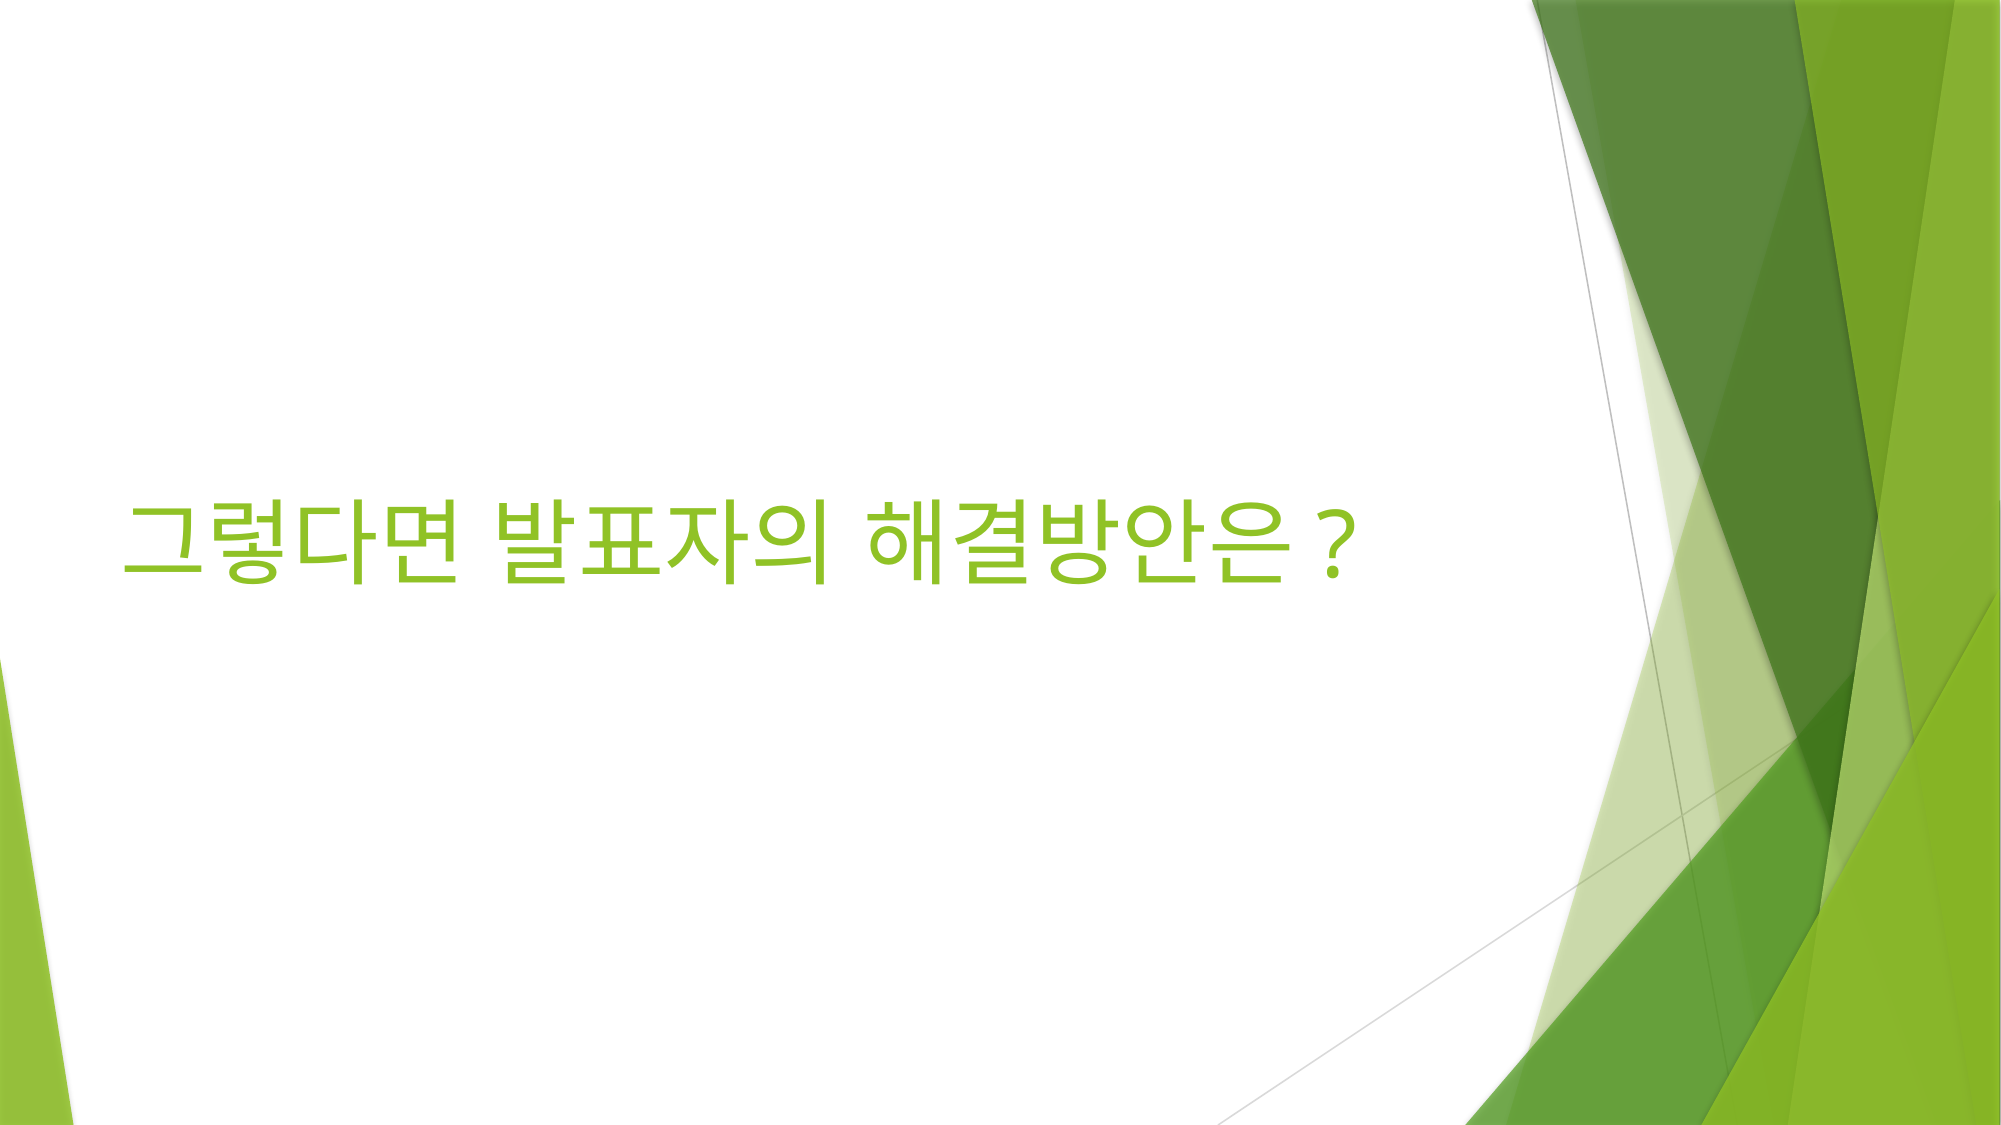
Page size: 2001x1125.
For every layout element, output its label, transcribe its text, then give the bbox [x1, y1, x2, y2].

title 그렇다면 발표자의 해결방안은? [105, 364, 1516, 563]
